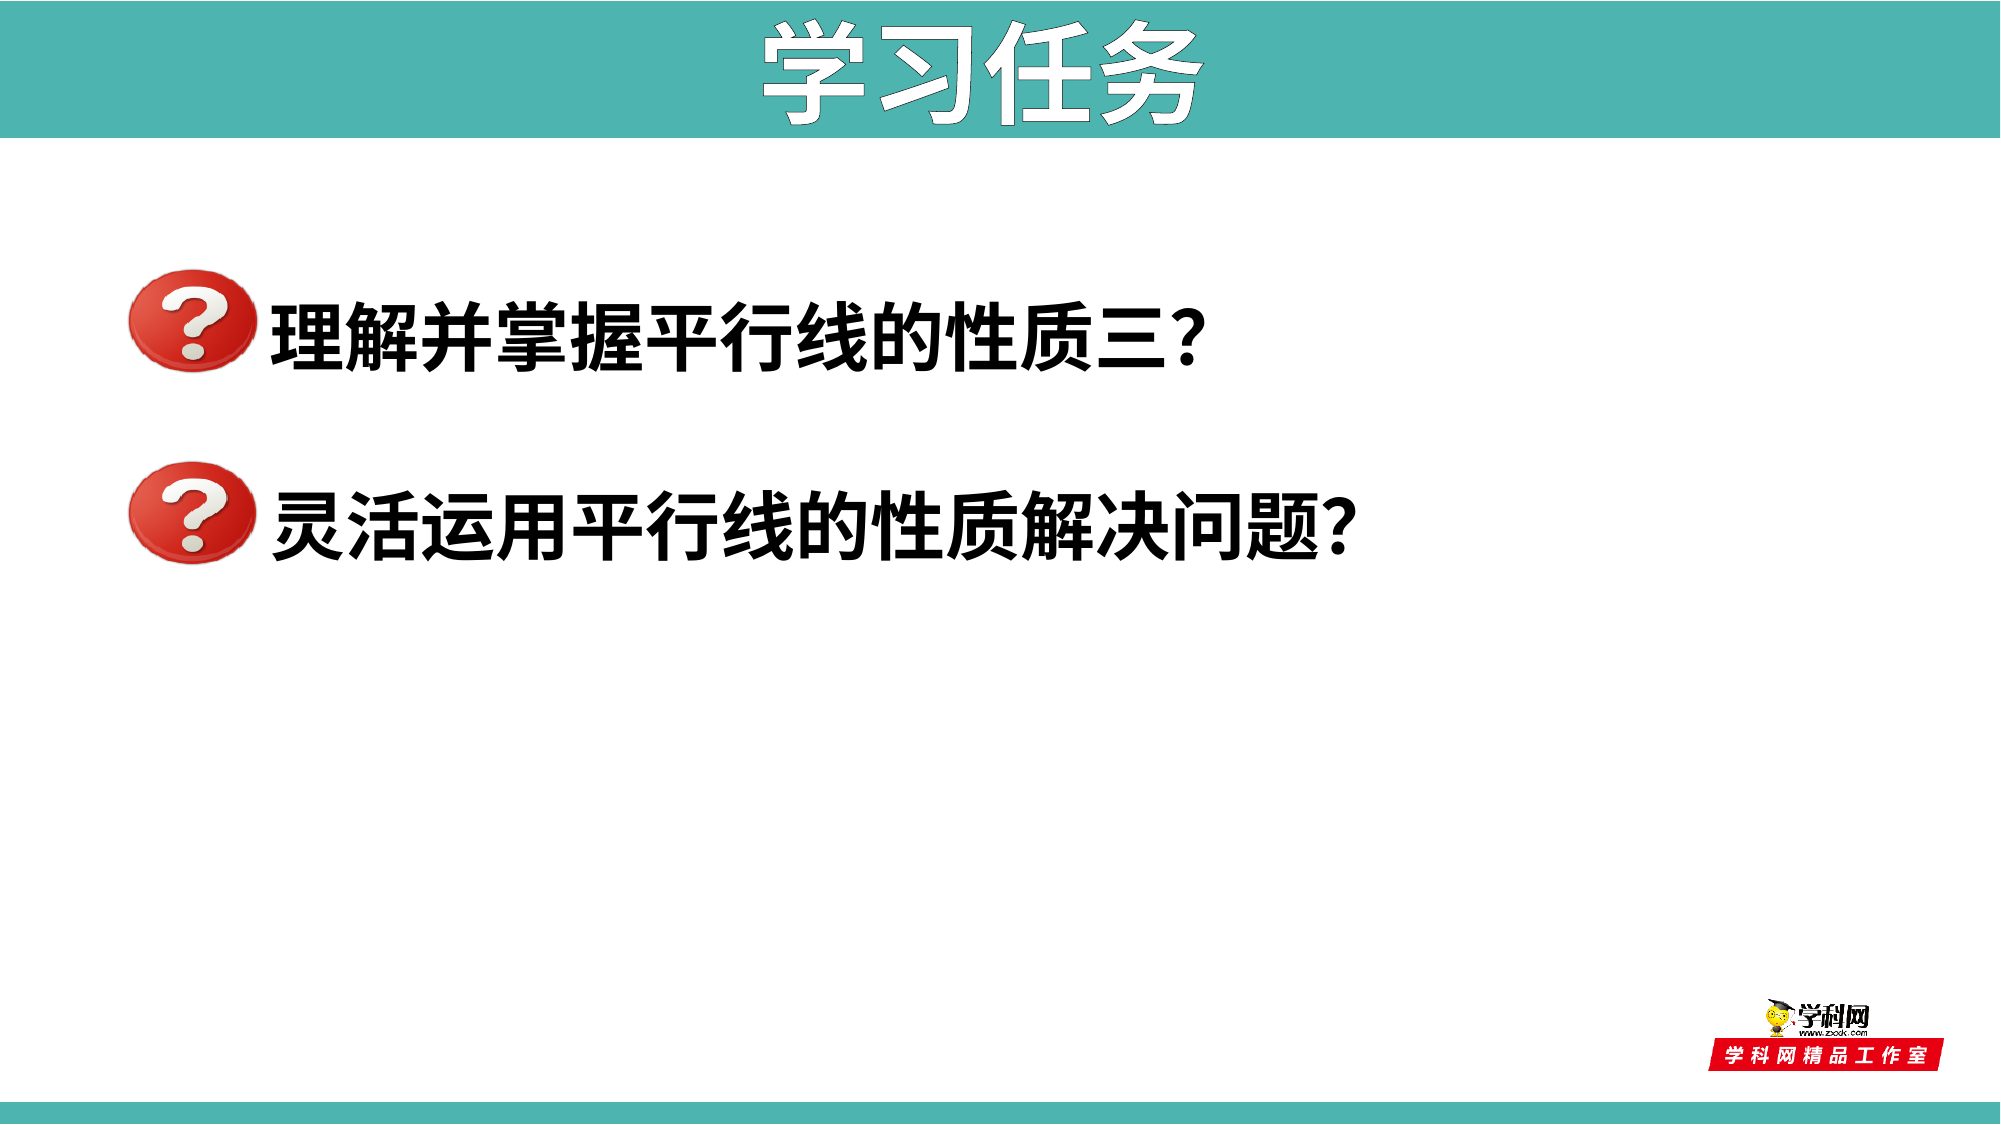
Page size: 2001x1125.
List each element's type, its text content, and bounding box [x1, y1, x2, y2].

text_box 灵活运用平行线的性质解决问题？ [255, 445, 1579, 578]
text_box 理解并掌握平行线的性质三？ [254, 256, 1461, 389]
text_box 学习任务 [742, 0, 1223, 146]
picture [0, 1, 2001, 1124]
